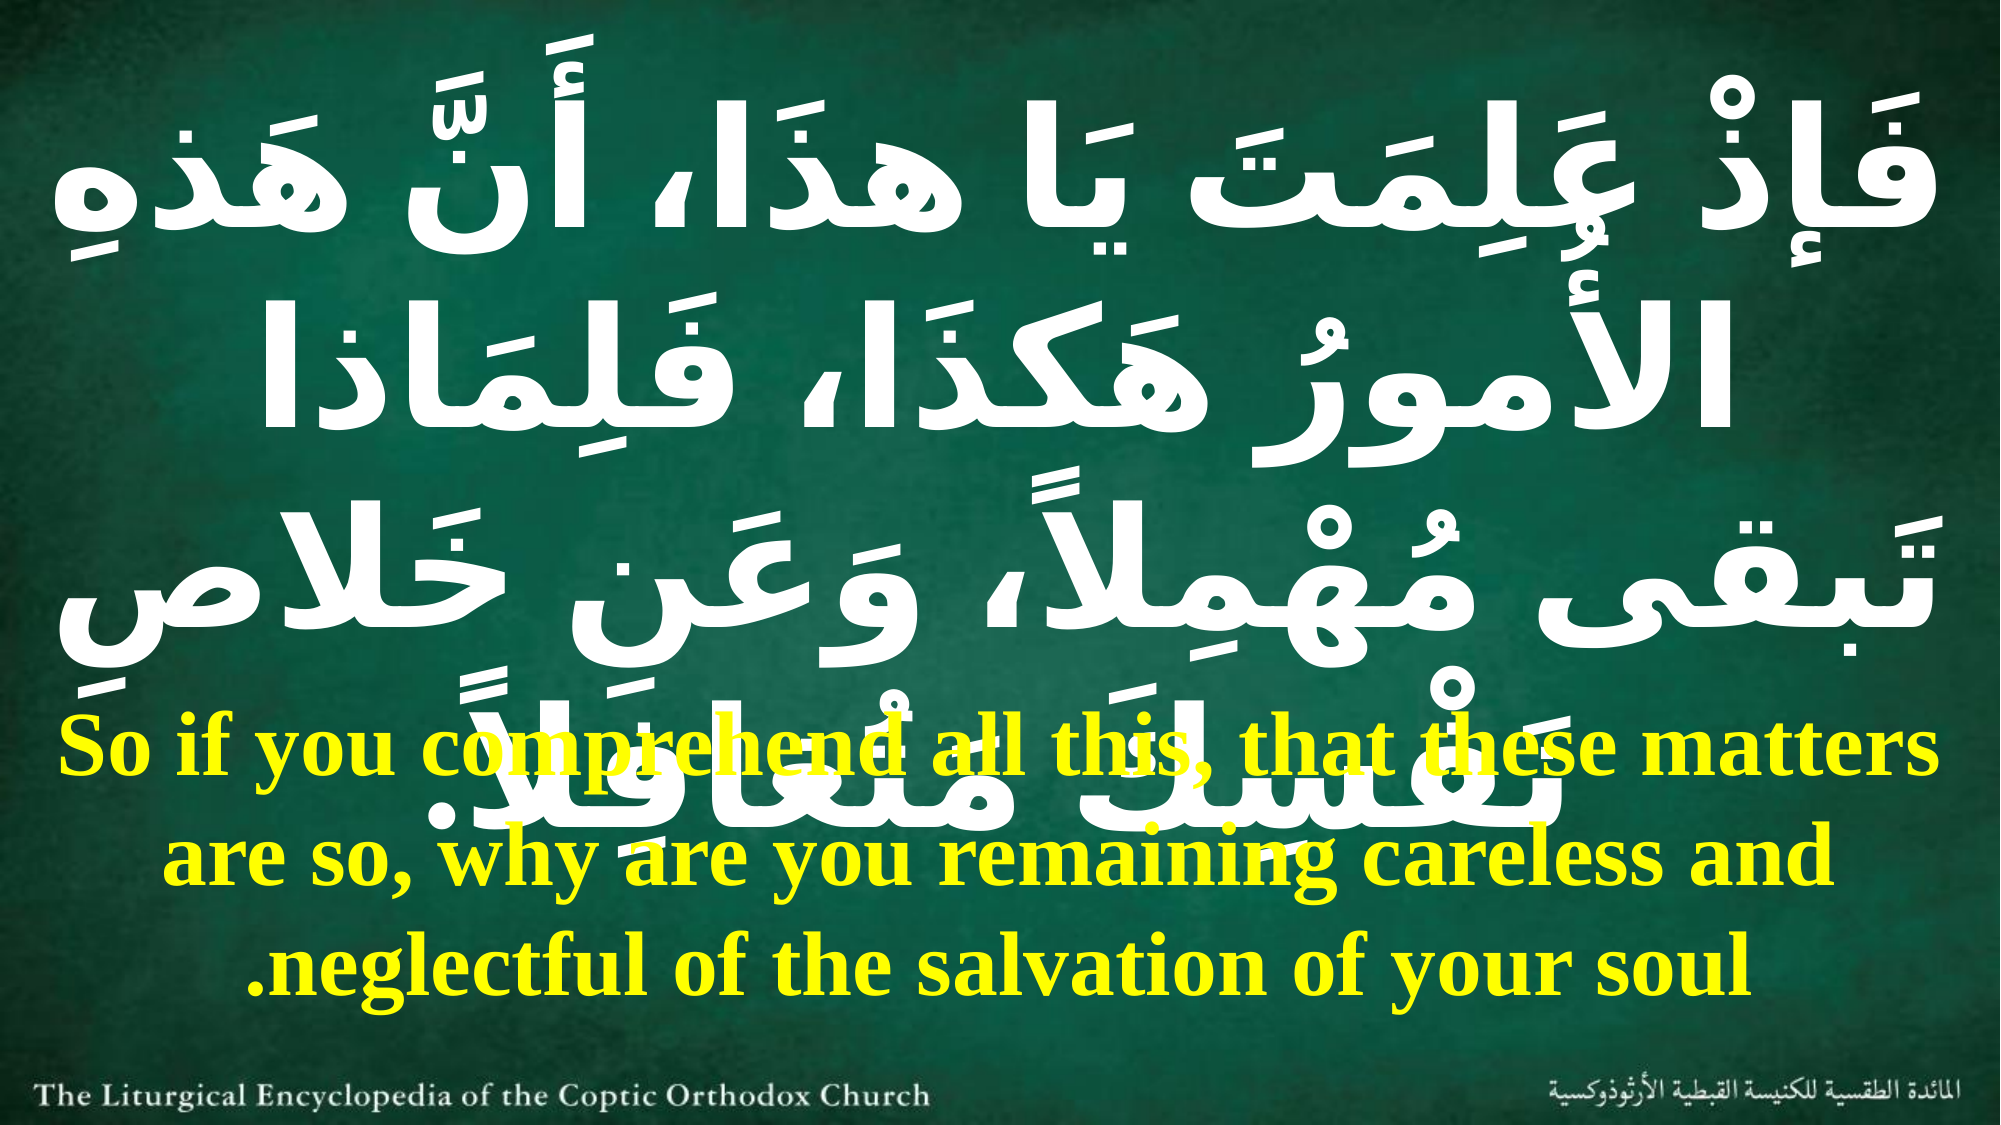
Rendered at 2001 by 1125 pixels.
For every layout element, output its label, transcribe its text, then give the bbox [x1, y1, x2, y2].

picture [0, 0, 2000, 1125]
text_box So if you comprehend all this, that these matters are so, why are you remaining careless and neglectful of the salvation of your soul. [31, 676, 1969, 995]
text_box فَإذْ عَلِمَتَ يَا هذَا، أَنَّ هَذهِ الأُمورُ هَكذَا، فَلِمَاذا تَبقى مُهْمِلاً، وَعَنِ خَلاصِ نَفْسِكَ مَتُغافِلاً. [29, 53, 1968, 869]
